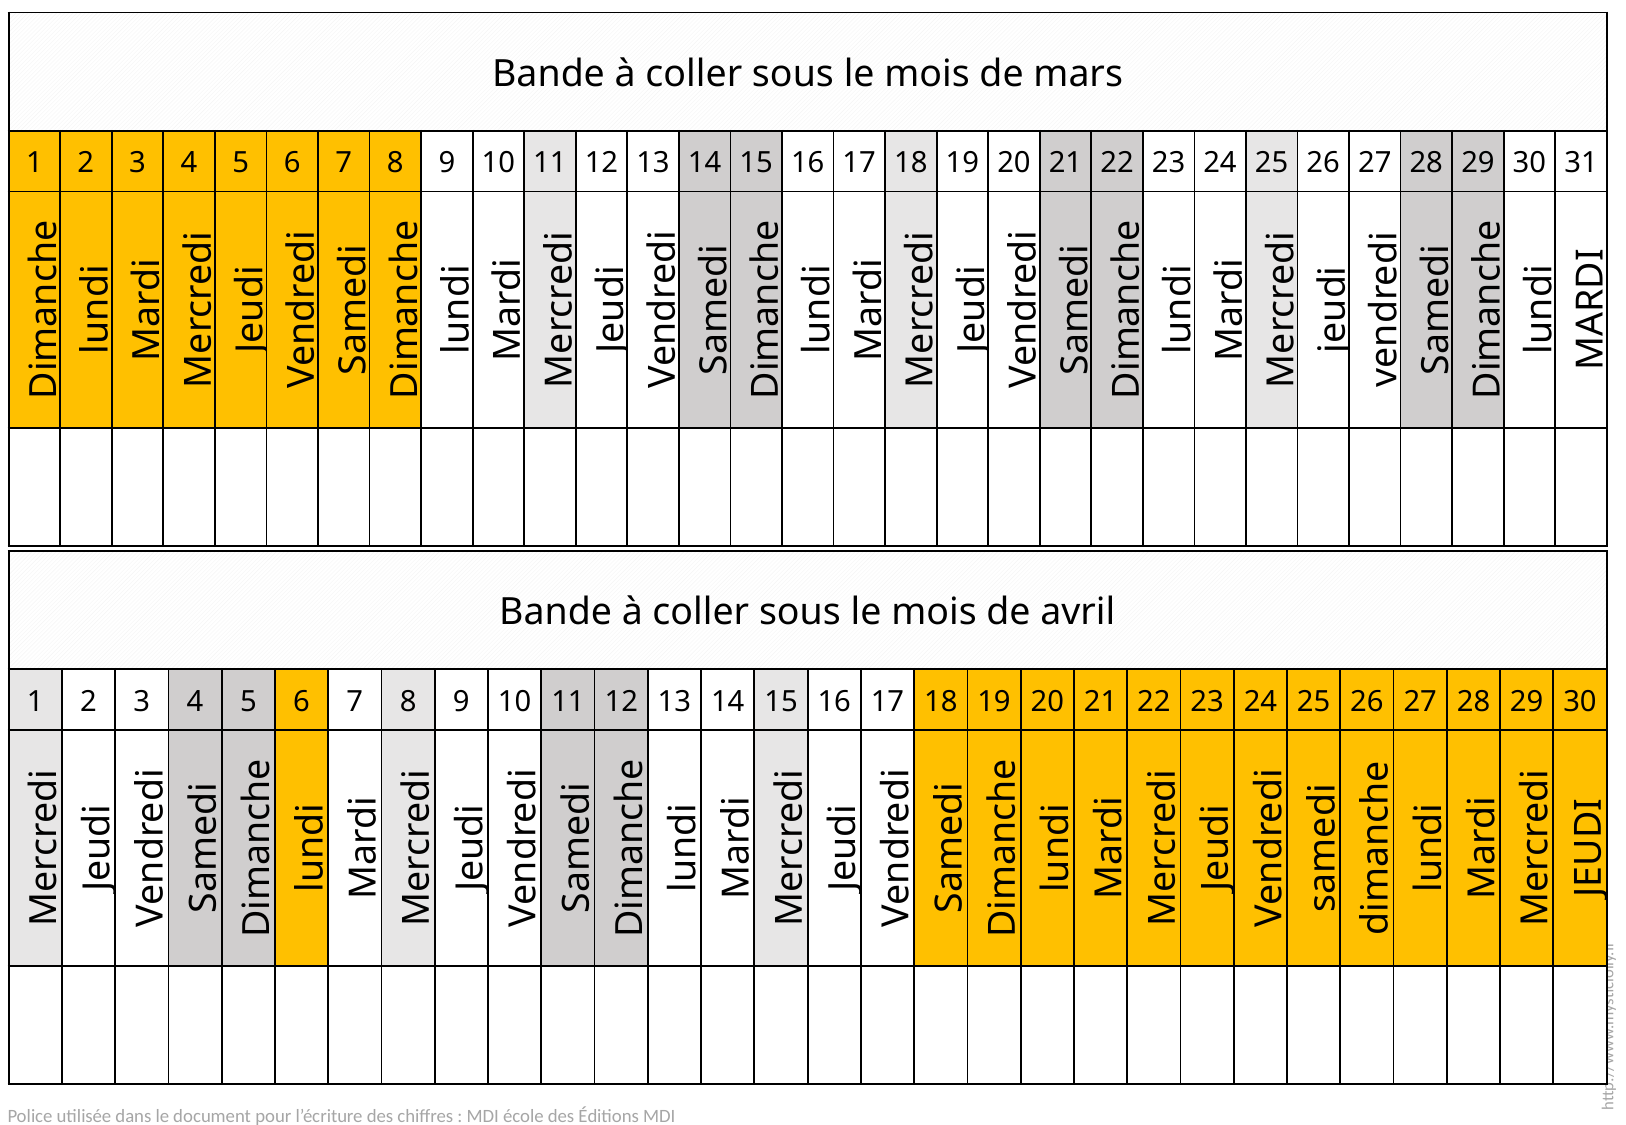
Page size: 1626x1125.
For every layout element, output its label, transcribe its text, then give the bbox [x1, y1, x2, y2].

table_cell Samedi [169, 731, 221, 965]
table_cell 14 [702, 670, 753, 729]
table_cell [370, 429, 420, 545]
table_cell [63, 967, 114, 1083]
table_cell [422, 429, 472, 545]
table_cell Mercredi [1128, 731, 1180, 965]
table_cell [731, 429, 781, 545]
table_cell Jeudi [436, 731, 487, 965]
table_cell 23 [1144, 132, 1194, 191]
table_cell [1298, 429, 1348, 545]
table_cell 31 [1556, 132, 1606, 191]
table_cell 12 [577, 132, 626, 191]
table_cell [1247, 429, 1297, 545]
table_cell [1453, 429, 1503, 545]
table_cell [1288, 967, 1339, 1083]
table_cell 21 [1041, 132, 1090, 191]
table_cell Samedi [915, 731, 967, 965]
table_cell 11 [542, 670, 594, 729]
table_cell lundi [422, 192, 472, 427]
table_cell [542, 967, 594, 1083]
table_cell [1235, 967, 1286, 1083]
table_cell 18 [915, 670, 967, 729]
table_cell 2 [63, 670, 114, 729]
table_cell Vendredi [989, 192, 1039, 427]
table_cell 3 [116, 670, 168, 729]
table_cell 1 [10, 132, 59, 191]
table_cell 28 [1401, 132, 1451, 191]
table_cell Vendredi [267, 192, 317, 427]
table_cell Vendredi [1235, 731, 1286, 965]
table_cell 9 [436, 670, 487, 729]
table_cell [61, 429, 111, 545]
table_cell 24 [1195, 132, 1245, 191]
table_cell [809, 967, 860, 1083]
table_cell 7 [319, 132, 369, 191]
table_cell 26 [1341, 670, 1393, 729]
table_cell [1181, 967, 1233, 1083]
table_cell Mercredi [164, 192, 214, 427]
table_cell Mercredi [755, 731, 807, 965]
table_cell lundi [1394, 731, 1446, 965]
table_cell [1022, 967, 1073, 1083]
table_cell [1041, 429, 1090, 545]
table_cell 23 [1181, 670, 1233, 729]
table_cell 8 [382, 670, 434, 729]
table_cell lundi [1505, 192, 1554, 427]
table_cell Mardi [1448, 731, 1499, 965]
table_cell Mardi [702, 731, 753, 965]
table_cell [1394, 967, 1446, 1083]
table_cell [10, 429, 59, 545]
table_cell 14 [680, 132, 730, 191]
table_cell [164, 429, 214, 545]
table_cell [223, 967, 274, 1083]
table_cell Samedi [1041, 192, 1090, 427]
table_cell [755, 967, 807, 1083]
table_cell 1 [10, 670, 61, 729]
table_cell Mardi [113, 192, 162, 427]
table_cell Samedi [542, 731, 594, 965]
table_cell Dimanche [1092, 192, 1142, 427]
table_cell [886, 429, 936, 545]
table_cell 16 [809, 670, 860, 729]
table_cell [489, 967, 540, 1083]
table_header Bande à coller sous le mois de avril [10, 552, 1606, 668]
table_cell lundi [649, 731, 700, 965]
table_cell lundi [61, 192, 111, 427]
table_cell Vendredi [116, 731, 168, 965]
table_cell 4 [164, 132, 214, 191]
table_cell [680, 429, 730, 545]
table_cell JEUDI [1554, 731, 1606, 965]
table_cell Mercredi [382, 731, 434, 965]
table_cell 30 [1554, 670, 1606, 729]
table_cell 17 [862, 670, 913, 729]
table_cell [1092, 429, 1142, 545]
table_cell Jeudi [577, 192, 626, 427]
table_cell [702, 967, 753, 1083]
table_cell 27 [1350, 132, 1400, 191]
table_cell [595, 967, 647, 1083]
table_cell 6 [267, 132, 317, 191]
table_cell Dimanche [731, 192, 781, 427]
table_cell Dimanche [1453, 192, 1503, 427]
table_cell Vendredi [489, 731, 540, 965]
table_cell 20 [989, 132, 1039, 191]
table_cell [1350, 429, 1400, 545]
table_cell MARDI [1556, 192, 1606, 427]
table_cell [628, 429, 678, 545]
table_cell Mercredi [1501, 731, 1552, 965]
table_cell 4 [169, 670, 221, 729]
table_cell Samedi [319, 192, 369, 427]
table_cell 13 [628, 132, 678, 191]
table_cell [862, 967, 913, 1083]
table_cell [915, 967, 967, 1083]
table_cell [1501, 967, 1552, 1083]
table_cell 10 [474, 132, 523, 191]
table_cell [834, 429, 884, 545]
table_cell 17 [834, 132, 884, 191]
table_cell Mardi [834, 192, 884, 427]
table_cell Mercredi [886, 192, 936, 427]
table_cell [169, 967, 221, 1083]
table_cell [267, 429, 317, 545]
table_cell Mardi [1195, 192, 1245, 427]
table_cell 13 [649, 670, 700, 729]
table_cell 24 [1235, 670, 1286, 729]
table_cell [938, 429, 987, 545]
table_cell [989, 429, 1039, 545]
table_cell 15 [755, 670, 807, 729]
table_cell 16 [783, 132, 833, 191]
table_cell Vendredi [628, 192, 678, 427]
table_cell [1075, 967, 1126, 1083]
table_cell Mercredi [10, 731, 61, 965]
table_cell Mardi [474, 192, 523, 427]
table_cell [783, 429, 833, 545]
table_cell 25 [1247, 132, 1297, 191]
table_cell [474, 429, 523, 545]
table_cell 21 [1075, 670, 1126, 729]
table_cell 7 [329, 670, 381, 729]
table_cell lundi [276, 731, 327, 965]
table_cell [113, 429, 162, 545]
table_cell [649, 967, 700, 1083]
table_cell 12 [595, 670, 647, 729]
table_cell Jeudi [216, 192, 266, 427]
table_cell [1128, 967, 1180, 1083]
table_cell [116, 967, 168, 1083]
table_cell 9 [422, 132, 472, 191]
table_header Bande à coller sous le mois de mars [10, 13, 1606, 130]
table_cell [1195, 429, 1245, 545]
table_cell 29 [1501, 670, 1552, 729]
table_cell 6 [276, 670, 327, 729]
table_cell Jeudi [63, 731, 114, 965]
table_cell [436, 967, 487, 1083]
table_cell Dimanche [595, 731, 647, 965]
table_cell 26 [1298, 132, 1348, 191]
table_cell vendredi [1350, 192, 1400, 427]
table_cell Mardi [329, 731, 381, 965]
table_cell Jeudi [809, 731, 860, 965]
table_cell [577, 429, 626, 545]
table_cell lundi [1144, 192, 1194, 427]
table_cell Dimanche [968, 731, 1020, 965]
table_cell 22 [1128, 670, 1180, 729]
table_cell Dimanche [223, 731, 274, 965]
table_cell [1554, 967, 1606, 1083]
table_cell Mercredi [525, 192, 575, 427]
table_cell [10, 967, 61, 1083]
table_cell 15 [731, 132, 781, 191]
table_cell 29 [1453, 132, 1503, 191]
table_cell [1505, 429, 1554, 545]
table_cell 19 [968, 670, 1020, 729]
table_cell 8 [370, 132, 420, 191]
table_cell 11 [525, 132, 575, 191]
table_cell 10 [489, 670, 540, 729]
table_cell [1448, 967, 1499, 1083]
table_cell 5 [216, 132, 266, 191]
table_cell Vendredi [862, 731, 913, 965]
table_cell 5 [223, 670, 274, 729]
table_cell samedi [1288, 731, 1339, 965]
table_cell 22 [1092, 132, 1142, 191]
table_cell Dimanche [10, 192, 59, 427]
table_cell [382, 967, 434, 1083]
table_cell Samedi [680, 192, 730, 427]
table_cell Jeudi [938, 192, 987, 427]
table_cell 20 [1022, 670, 1073, 729]
table_cell 18 [886, 132, 936, 191]
table_cell 30 [1505, 132, 1554, 191]
table_cell [968, 967, 1020, 1083]
table_cell Mercredi [1247, 192, 1297, 427]
table_cell dimanche [1341, 731, 1393, 965]
table_cell 28 [1448, 670, 1499, 729]
table_cell [1401, 429, 1451, 545]
table_cell Mardi [1075, 731, 1126, 965]
table_cell Dimanche [370, 192, 420, 427]
table_cell [1556, 429, 1606, 545]
table_cell [216, 429, 266, 545]
table_cell Jeudi [1181, 731, 1233, 965]
table_cell 3 [113, 132, 162, 191]
table_cell [525, 429, 575, 545]
table_cell 25 [1288, 670, 1339, 729]
table_cell 27 [1394, 670, 1446, 729]
table_cell lundi [1022, 731, 1073, 965]
table_cell [319, 429, 369, 545]
table_cell [1144, 429, 1194, 545]
table_cell jeudi [1298, 192, 1348, 427]
table_cell [1341, 967, 1393, 1083]
table_cell [276, 967, 327, 1083]
table_cell 2 [61, 132, 111, 191]
table_cell 19 [938, 132, 987, 191]
table_cell [329, 967, 381, 1083]
table_cell Samedi [1401, 192, 1451, 427]
table_cell lundi [783, 192, 833, 427]
